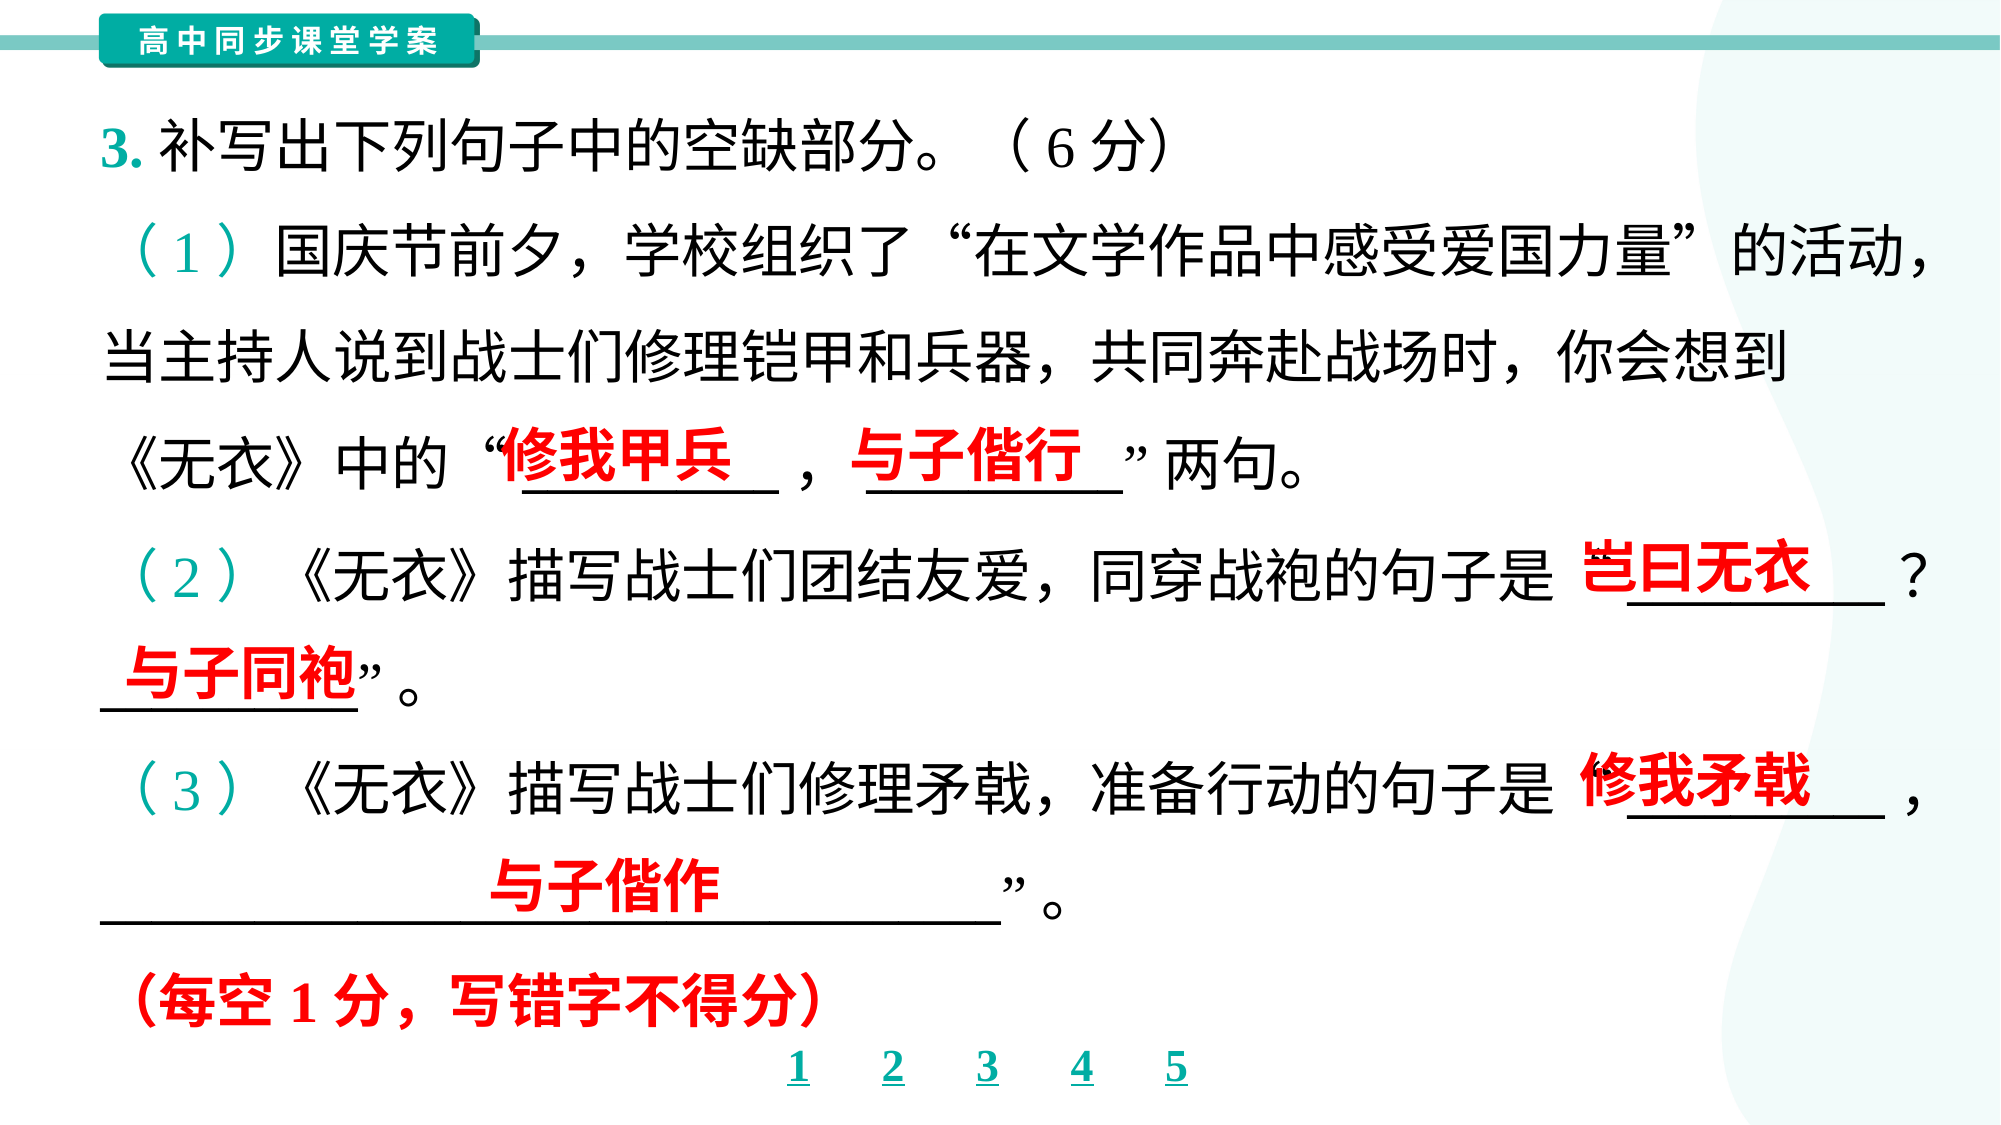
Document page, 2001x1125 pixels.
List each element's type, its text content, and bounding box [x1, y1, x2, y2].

text_box （1）国庆节前夕，学校组织了“在文学作品中感受爱国力量”的活动， 当主持人说到战士们修理铠甲和兵器，共同奔赴战场时，你会想到 《无衣》中的“__________，__________”两句。 [100, 177, 1899, 497]
text_box （2）《无衣》描写战士们团结友爱，同穿战袍的句子是“__________？ __________”。 （3）《无衣》描写战士们修理矛戟，准备行动的句子是“__________， ___________________________________”。 （每空1分，写错字不得分） [100, 503, 1899, 928]
text_box 与子同袍 [102, 604, 379, 707]
text_box 与子偕作 [100, 816, 1110, 919]
picture [0, 0, 2000, 1125]
text_box 3.补写出下列句子中的空缺部分。（6分） [100, 76, 1899, 177]
text_box 修我甲兵 [477, 385, 755, 488]
text_box 岂曰无衣 [1557, 498, 1834, 601]
text_box 与子偕行 [827, 385, 1105, 488]
text_box 修我矛戟 [1557, 710, 1834, 813]
